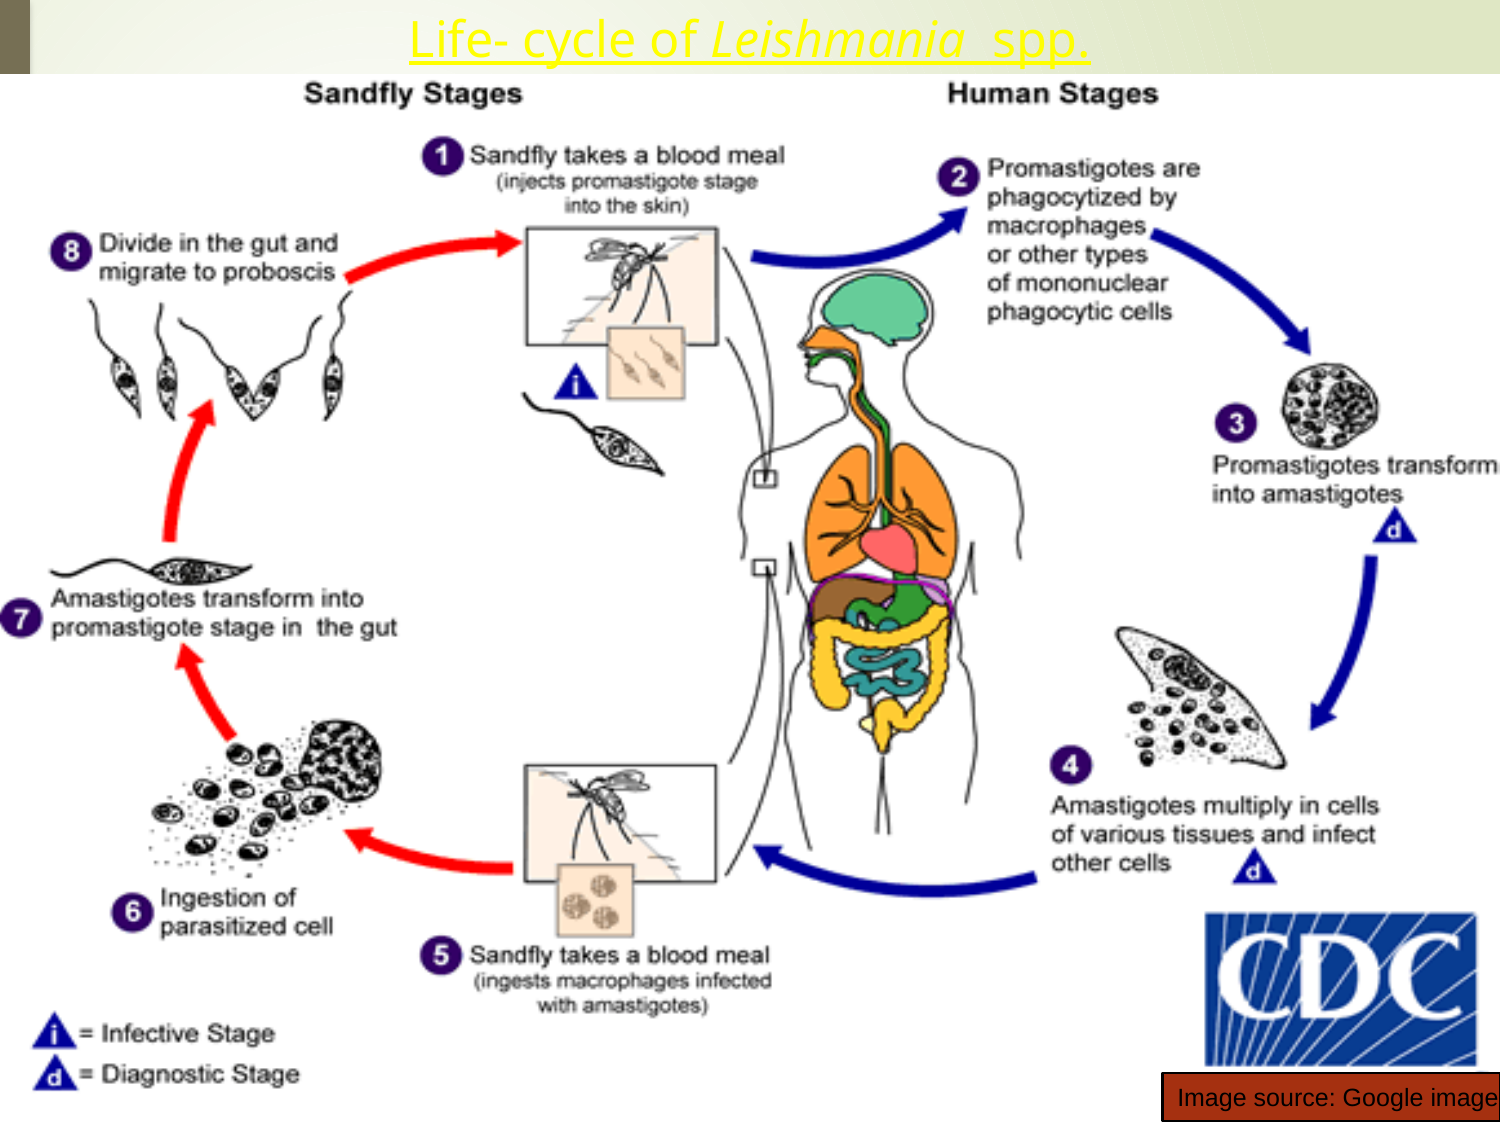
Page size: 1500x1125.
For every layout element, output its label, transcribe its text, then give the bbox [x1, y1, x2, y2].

title Life- cycle of Leishmania spp. [0, 0, 1500, 74]
picture [0, 74, 1500, 1125]
